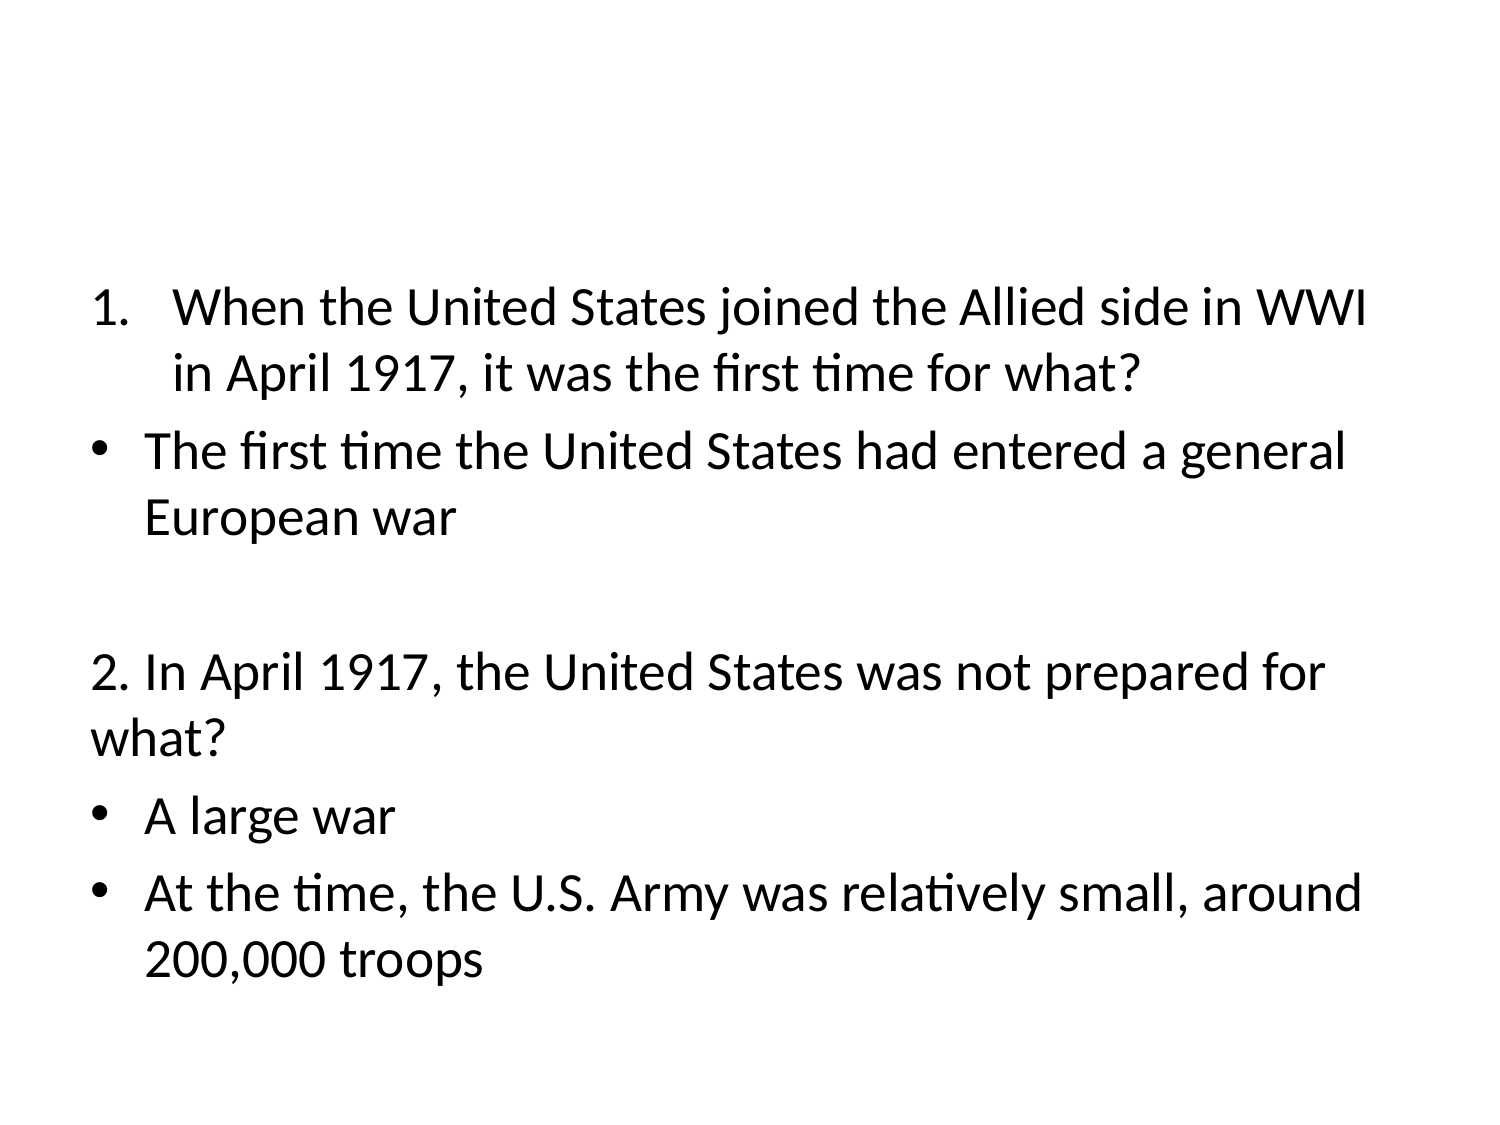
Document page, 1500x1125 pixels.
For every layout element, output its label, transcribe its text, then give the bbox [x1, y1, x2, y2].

list When the United States joined the Allied side in WWI in April 1917, it was the first time for what? The first time the United States had entered a general European war 2. In April 1917, the United States was not prepared for what? A large war At the time, the U.S. Army was relatively small, around 200,000 troops [75, 262, 1425, 1005]
